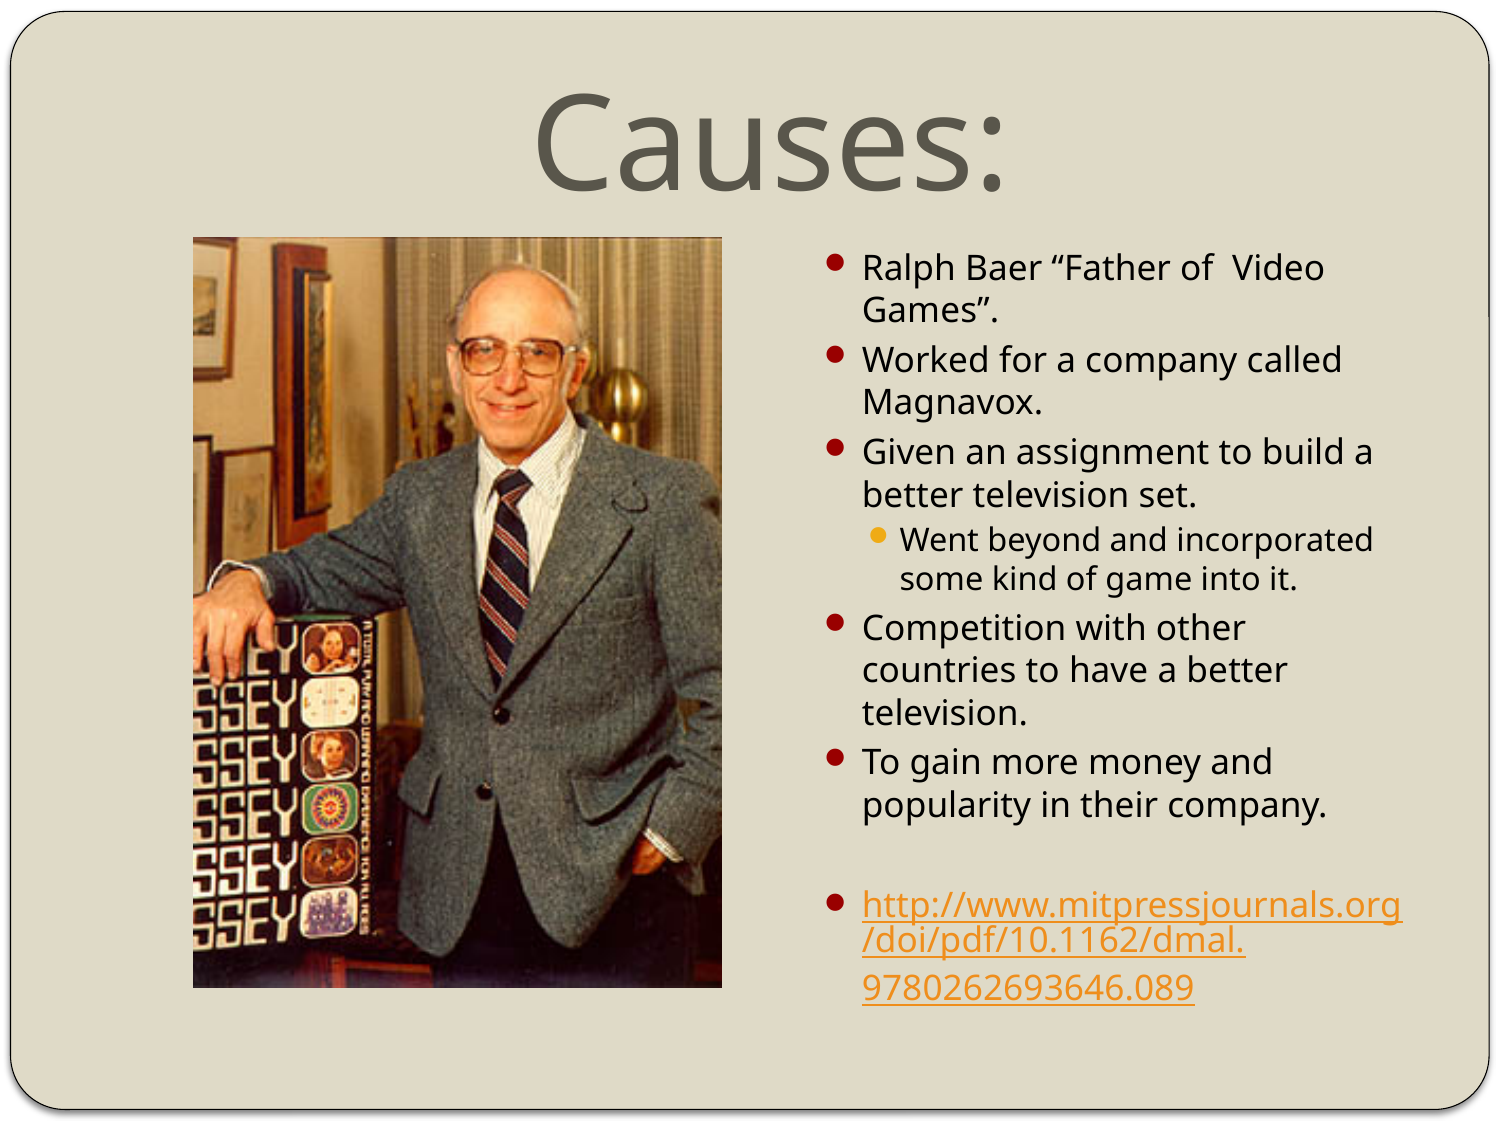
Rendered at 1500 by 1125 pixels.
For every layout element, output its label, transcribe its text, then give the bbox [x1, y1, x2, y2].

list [149, 237, 766, 988]
list Ralph Baer “Father of Video Games”. Worked for a company called Magnavox. Given an assignment to build a better television set. Went beyond and incorporated some kind of game into it. Competition with other countries to have a better television. To gain more money and popularity in their company. http://www.mitpressjournals.org/doi/pdf/10.1162/dmal.9780262693646.089 [809, 237, 1425, 988]
title Causes: [150, 45, 1425, 233]
